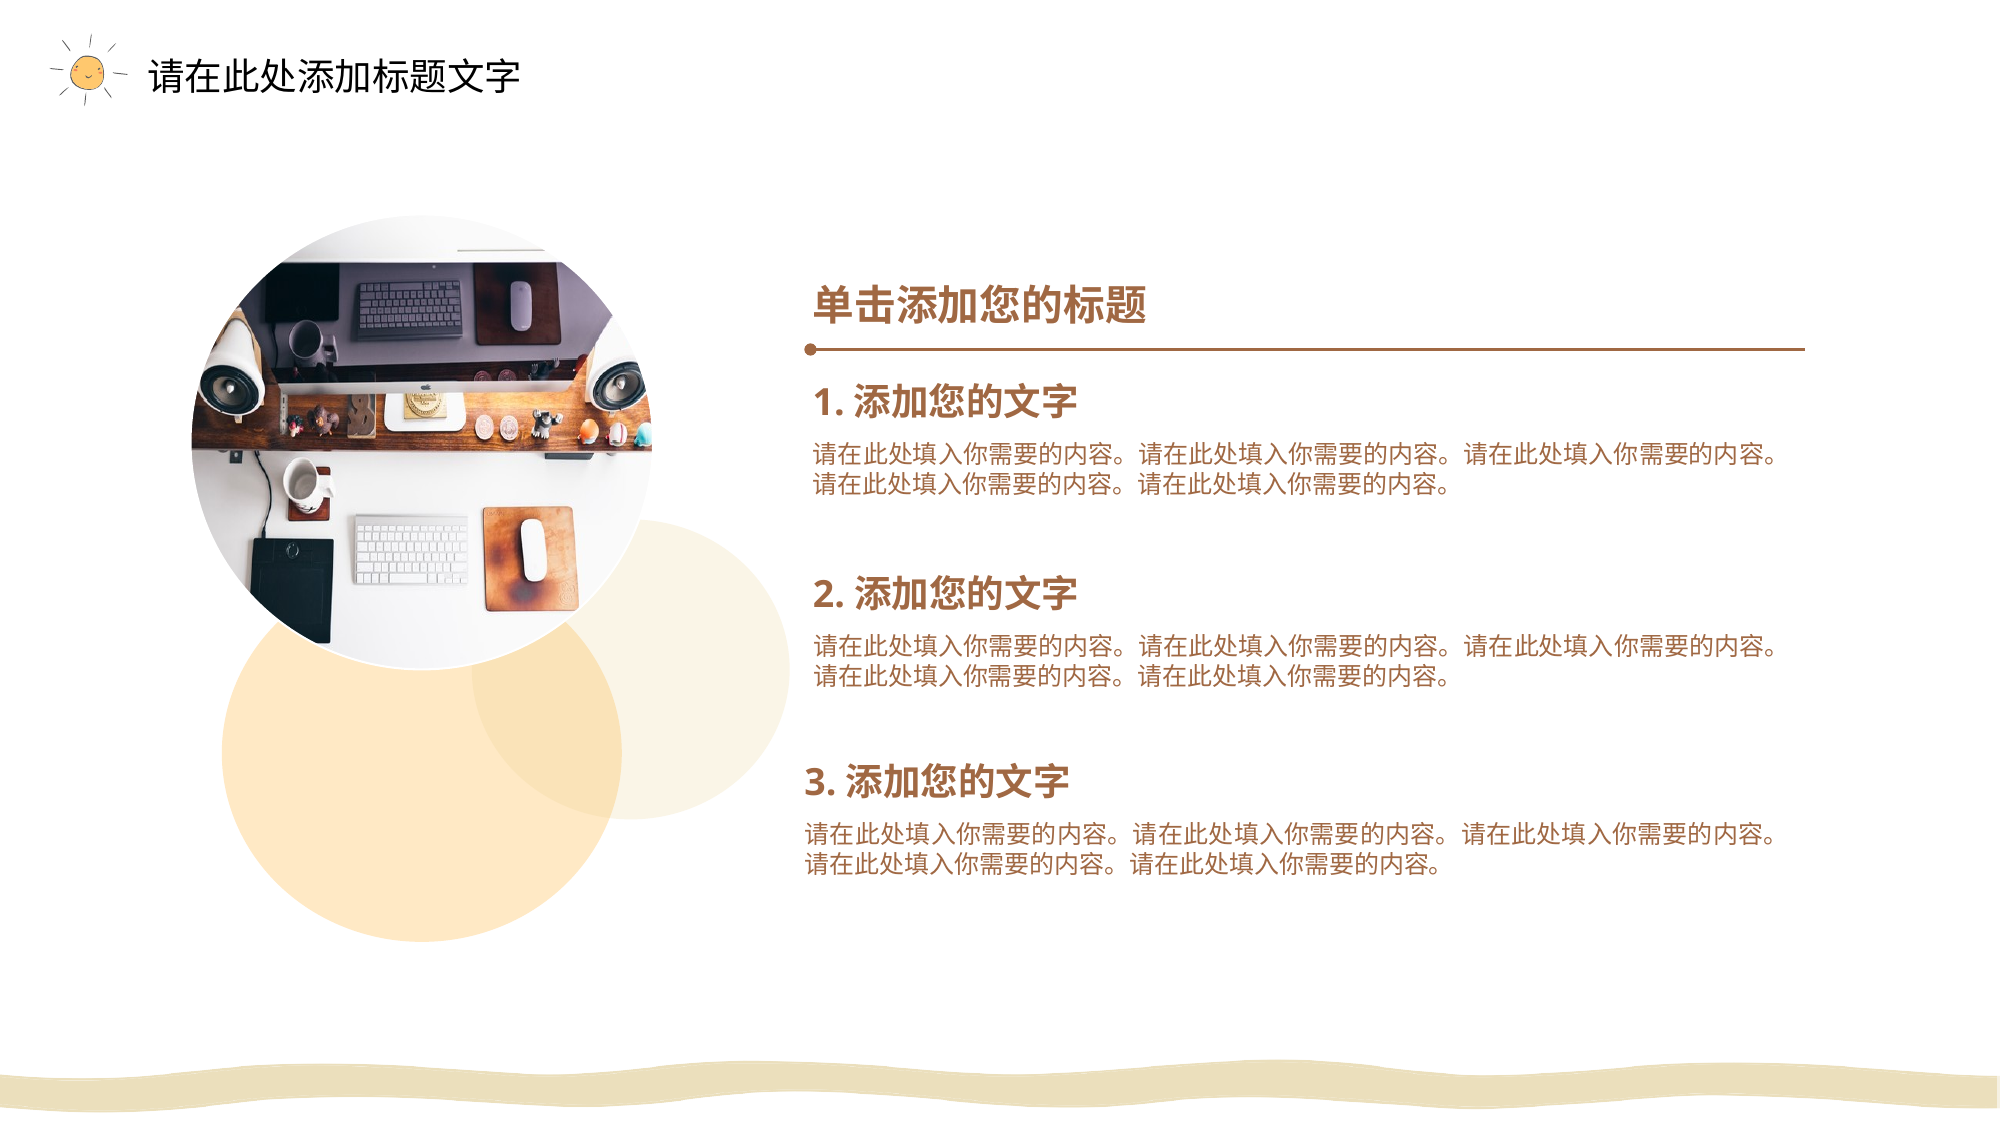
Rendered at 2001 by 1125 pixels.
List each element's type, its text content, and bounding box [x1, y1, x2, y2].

text_box 请在此处添加标题文字 [128, 45, 552, 106]
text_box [798, 562, 1806, 699]
text_box [470, 518, 791, 821]
text_box 单击添加您的标题 [797, 271, 1232, 337]
text_box [220, 621, 610, 943]
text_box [789, 750, 1805, 887]
text_box [189, 213, 655, 671]
picture [49, 33, 128, 107]
picture [0, 1049, 2000, 1125]
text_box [797, 370, 1806, 508]
